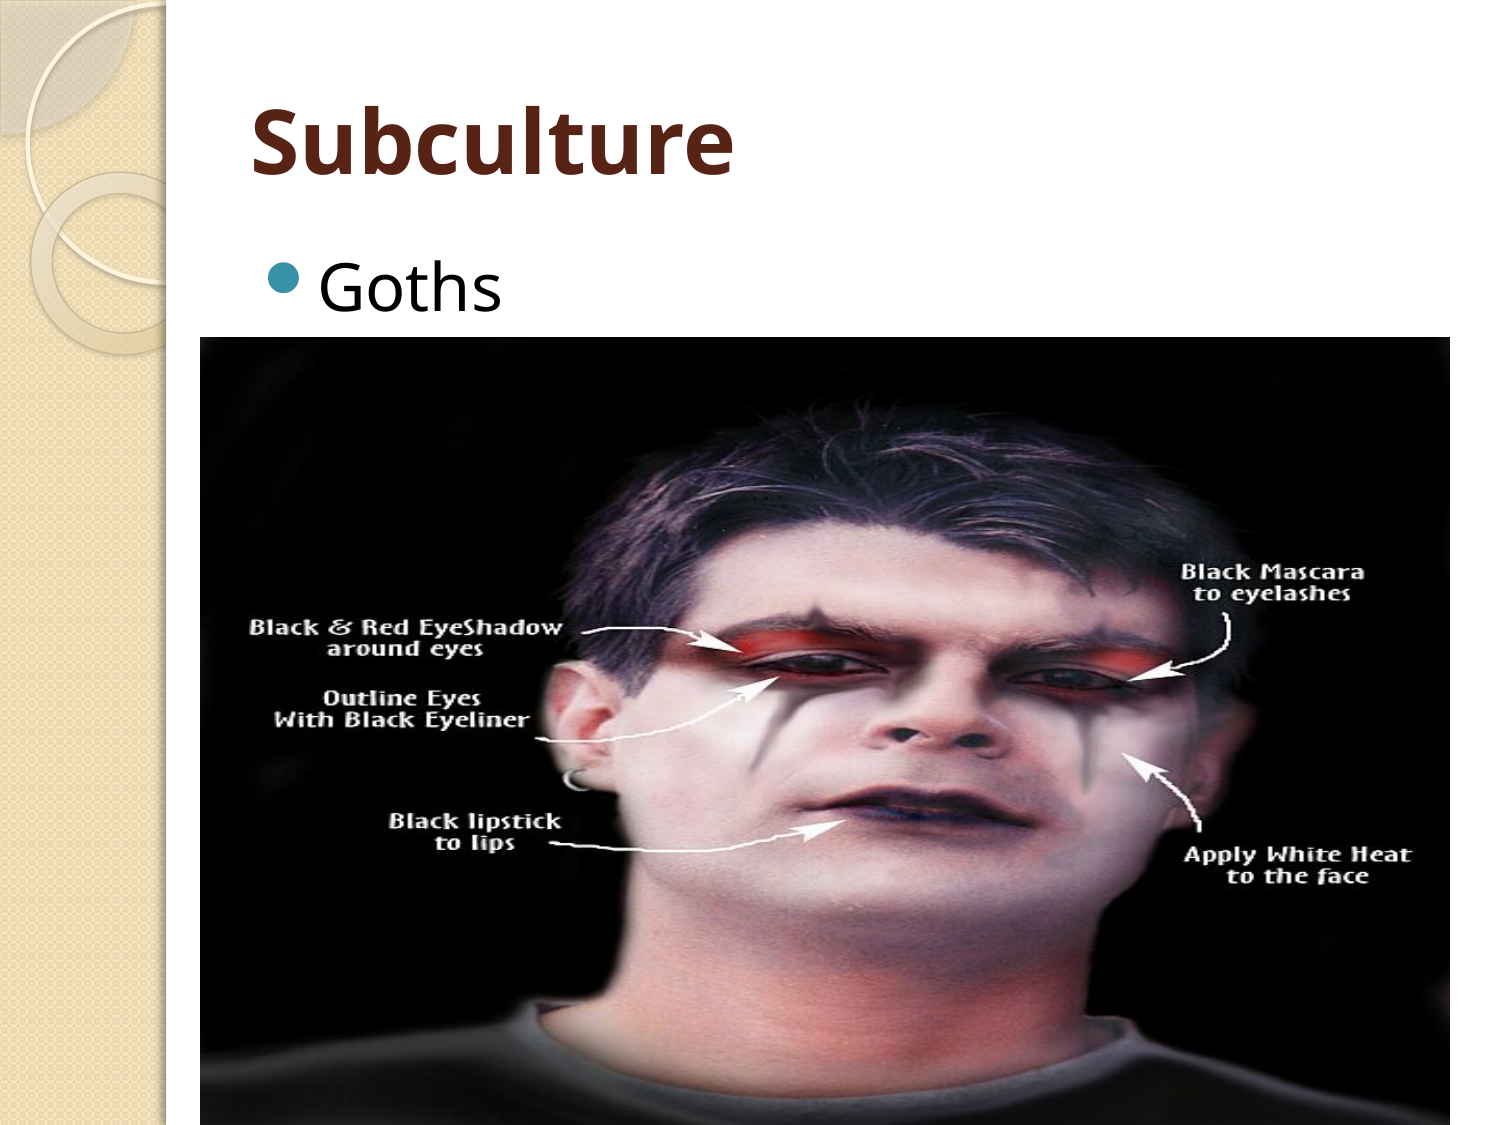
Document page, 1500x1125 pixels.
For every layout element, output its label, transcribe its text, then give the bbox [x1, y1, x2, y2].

title Subculture [235, 45, 1466, 233]
list Goths [235, 237, 1466, 1025]
picture [199, 337, 1451, 1125]
